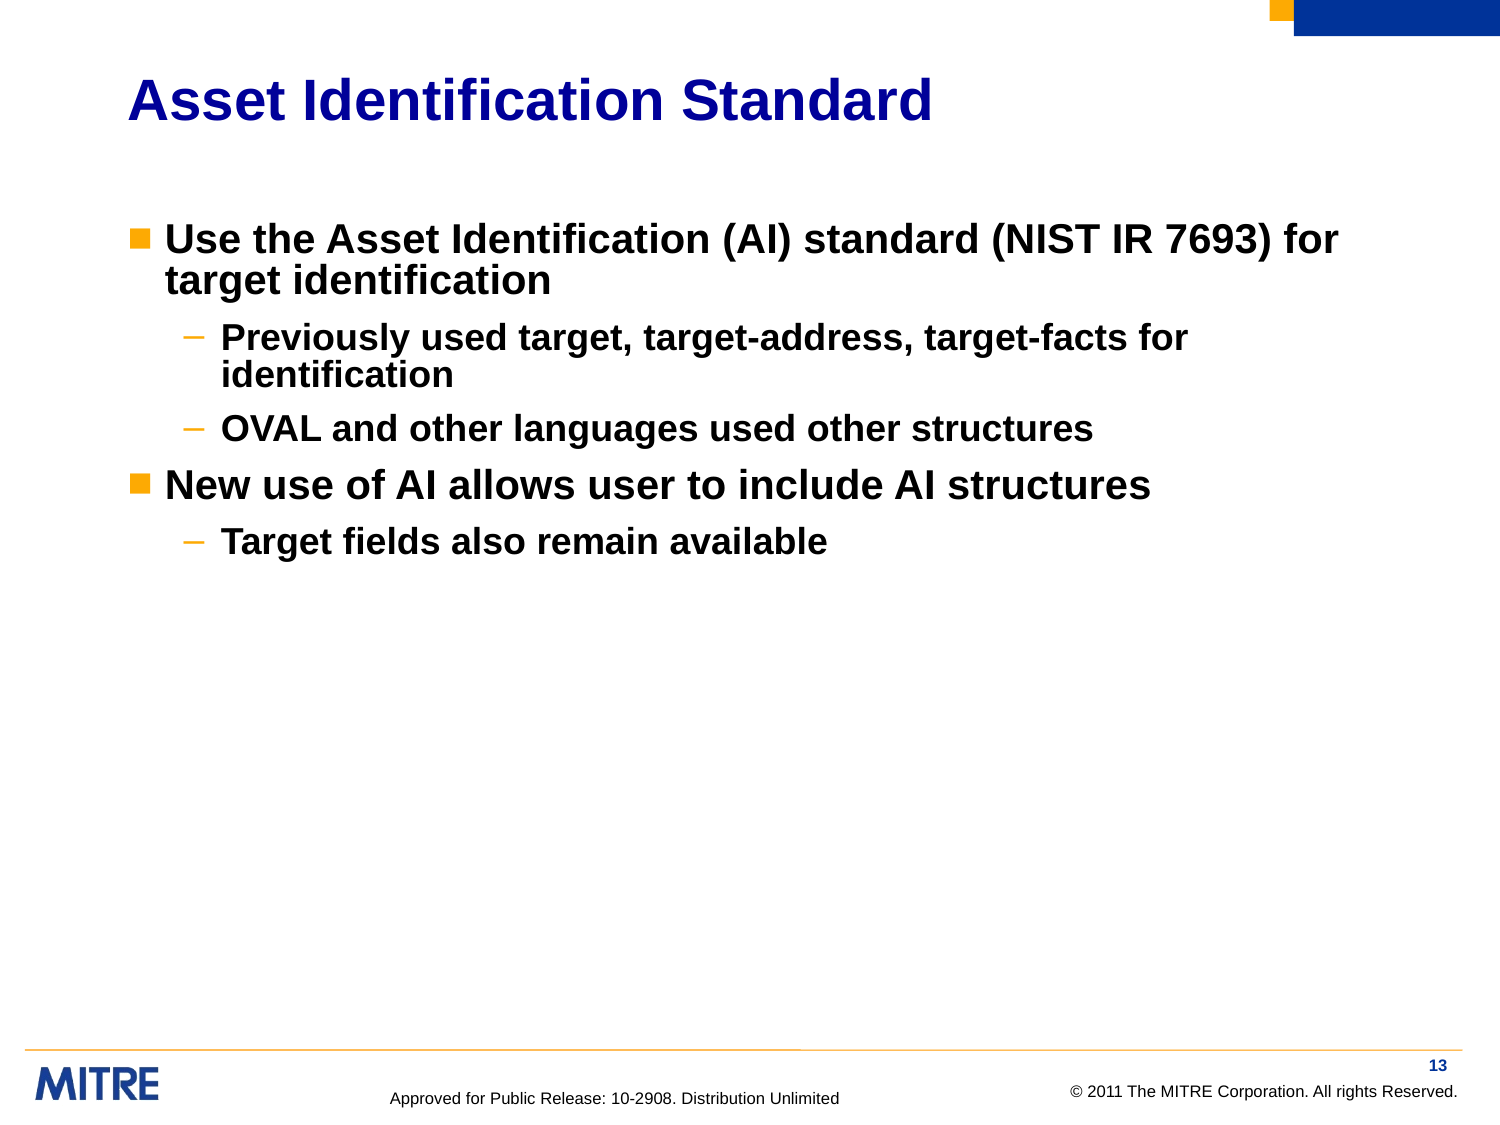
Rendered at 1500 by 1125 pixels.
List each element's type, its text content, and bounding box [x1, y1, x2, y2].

picture [30, 1064, 163, 1106]
slide_number 13 [1374, 1049, 1463, 1076]
list Use the Asset Identification (AI) standard (NIST IR 7693) for target identification Previously used target, target-address, target-facts for identification OVAL and other languages used other structures New use of AI allows user to include AI structures Target fields also remain available [112, 212, 1376, 1002]
title Asset Identification Standard [112, 62, 1288, 151]
